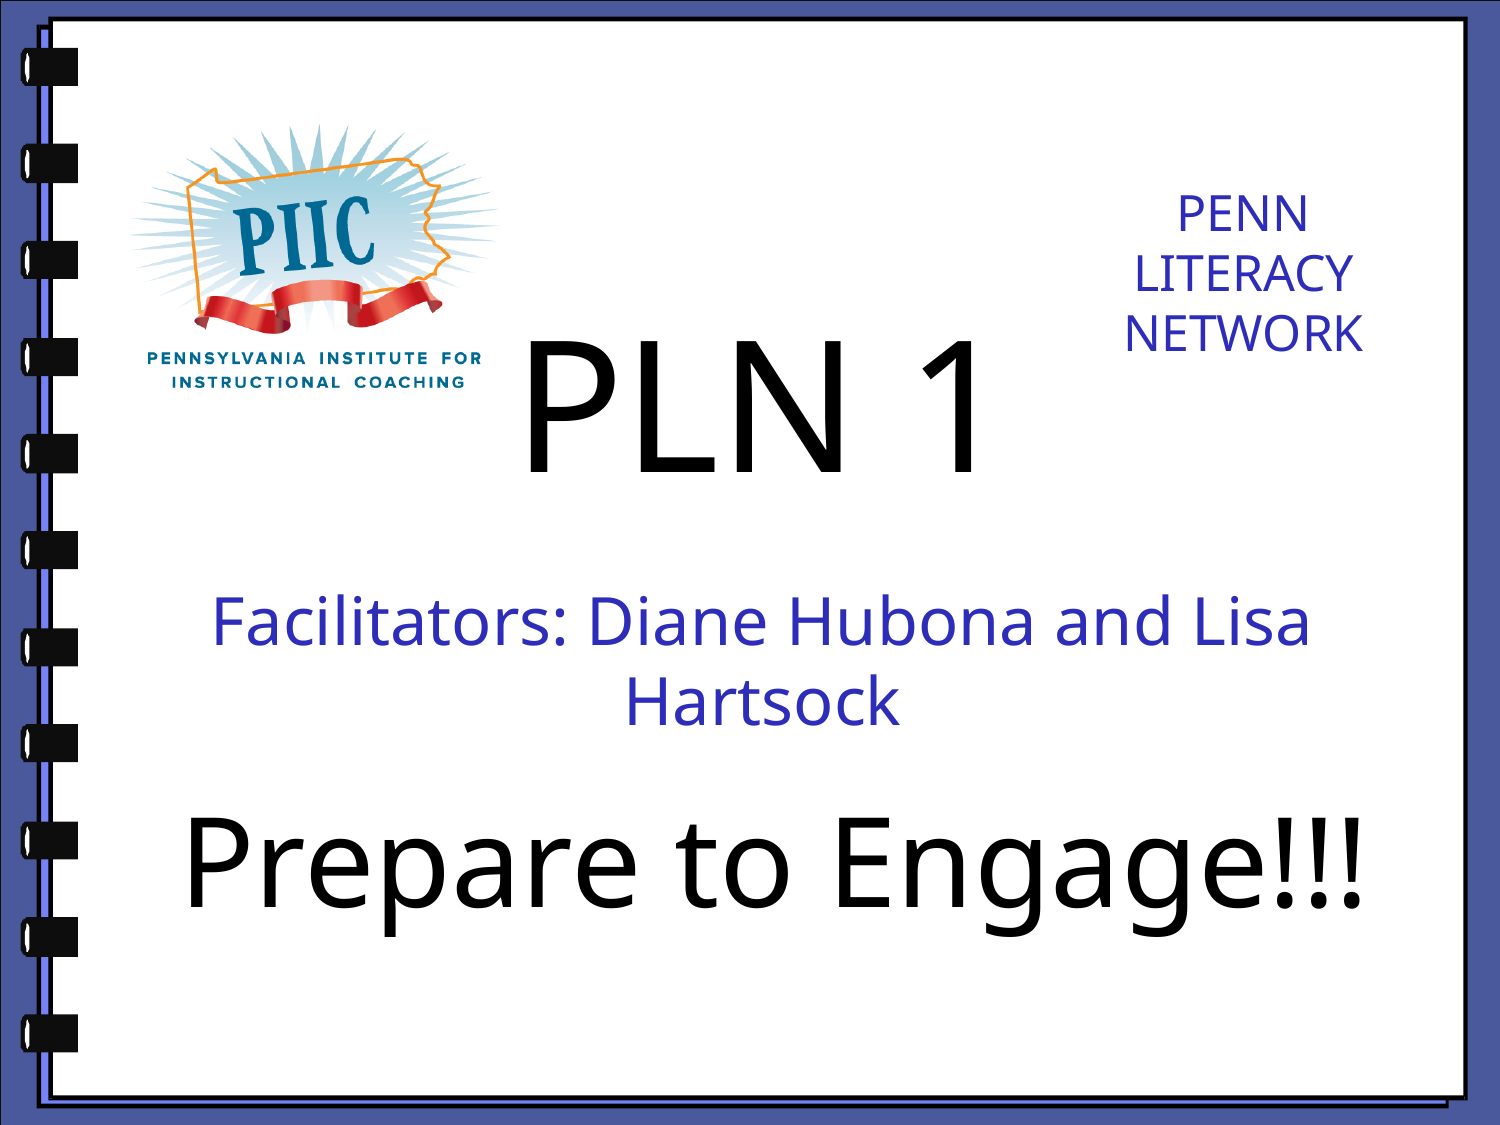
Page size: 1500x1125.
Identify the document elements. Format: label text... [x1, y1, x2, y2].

title PLN 1 Facilitators: Diane Hubona and Lisa Hartsock [124, 99, 1401, 763]
subtitle Prepare to Engage!!! [137, 774, 1413, 938]
text_box Penn Literacy Network [1074, 173, 1413, 429]
picture [129, 124, 500, 388]
